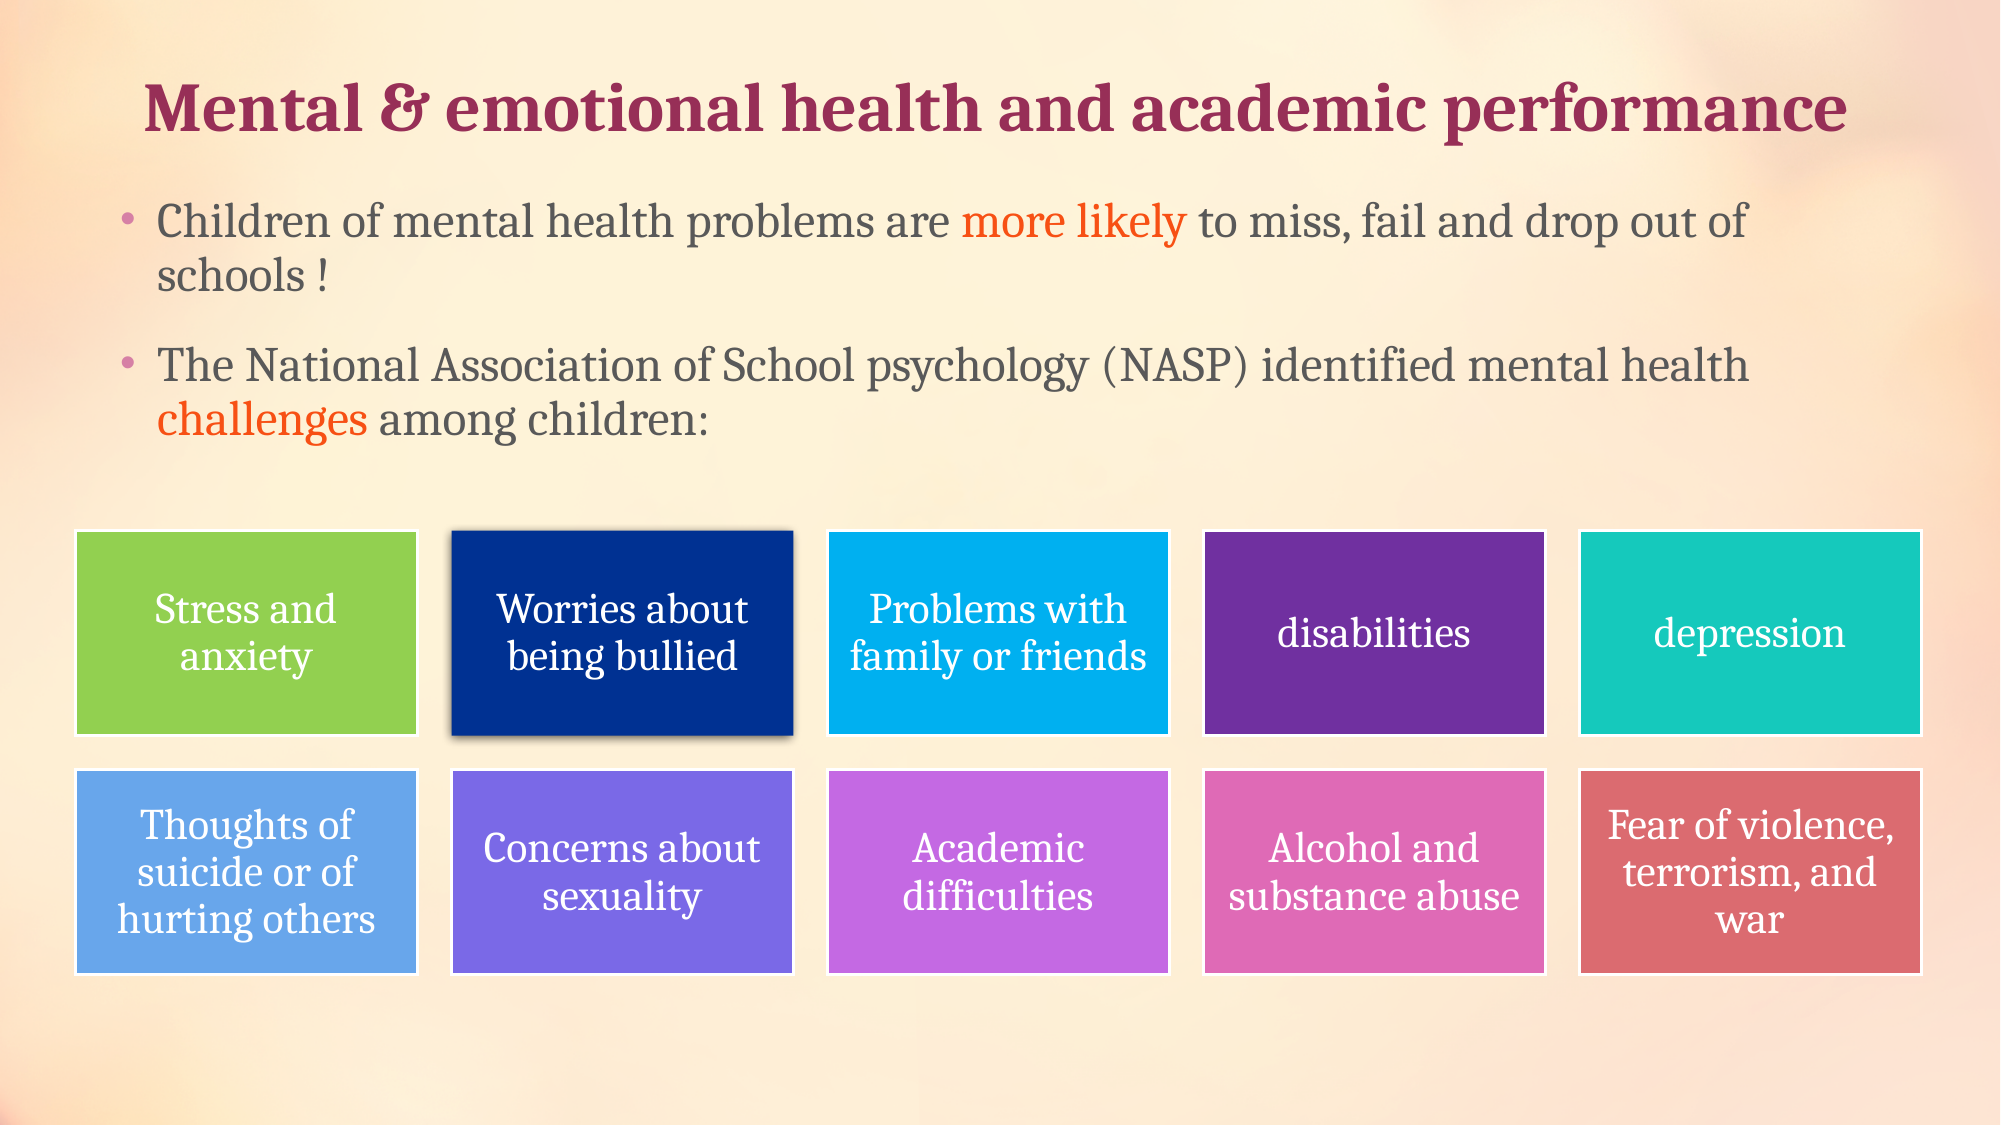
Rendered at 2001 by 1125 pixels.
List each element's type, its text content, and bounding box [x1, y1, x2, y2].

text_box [74, 414, 1922, 1092]
title Mental & emotional health and academic performance [128, 45, 1911, 154]
picture [0, 0, 2001, 1125]
list Children of mental health problems are more likely to miss, fail and drop out of schools ! The National Association of School psychology (NASP) identified mental health challenges among children: [105, 187, 1894, 414]
